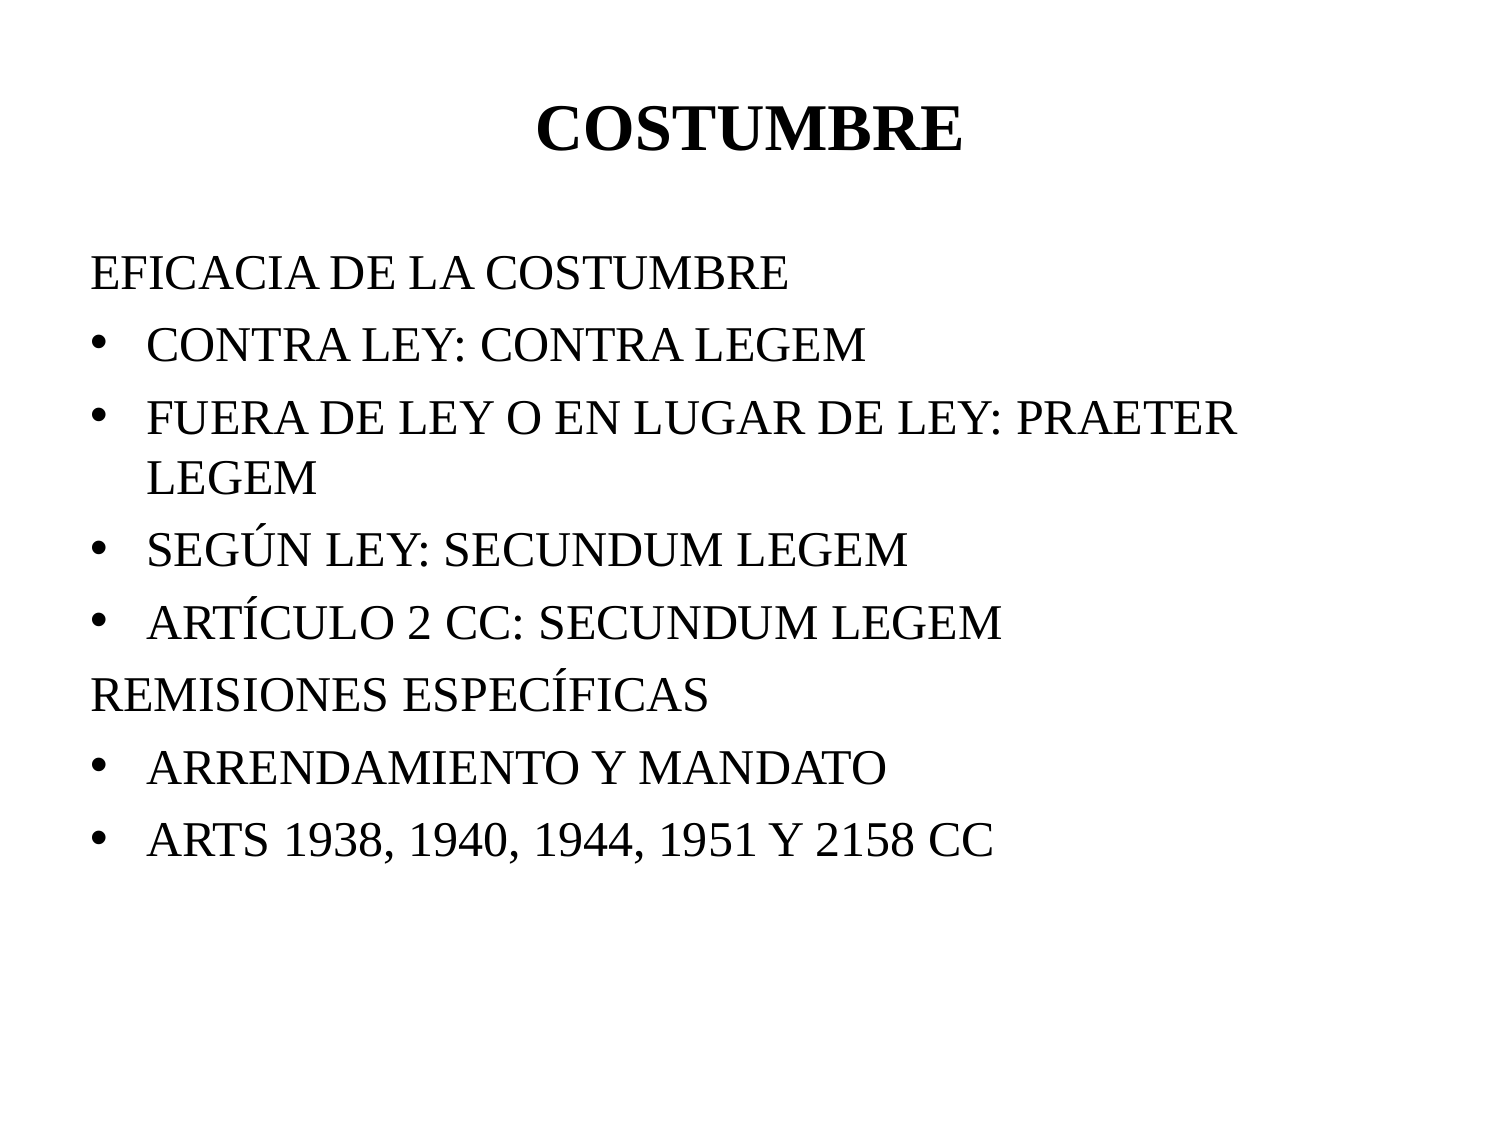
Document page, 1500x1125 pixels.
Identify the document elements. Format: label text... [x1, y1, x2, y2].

list EFICACIA DE LA COSTUMBRE CONTRA LEY: CONTRA LEGEM FUERA DE LEY O EN LUGAR DE LEY: PRAETER LEGEM SEGÚN LEY: SECUNDUM LEGEM ARTÍCULO 2 CC: SECUNDUM LEGEM REMISIONES ESPECÍFICAS ARRENDAMIENTO Y MANDATO ARTS 1938, 1940, 1944, 1951 Y 2158 CC [75, 231, 1425, 1000]
title COSTUMBRE [75, 62, 1425, 185]
